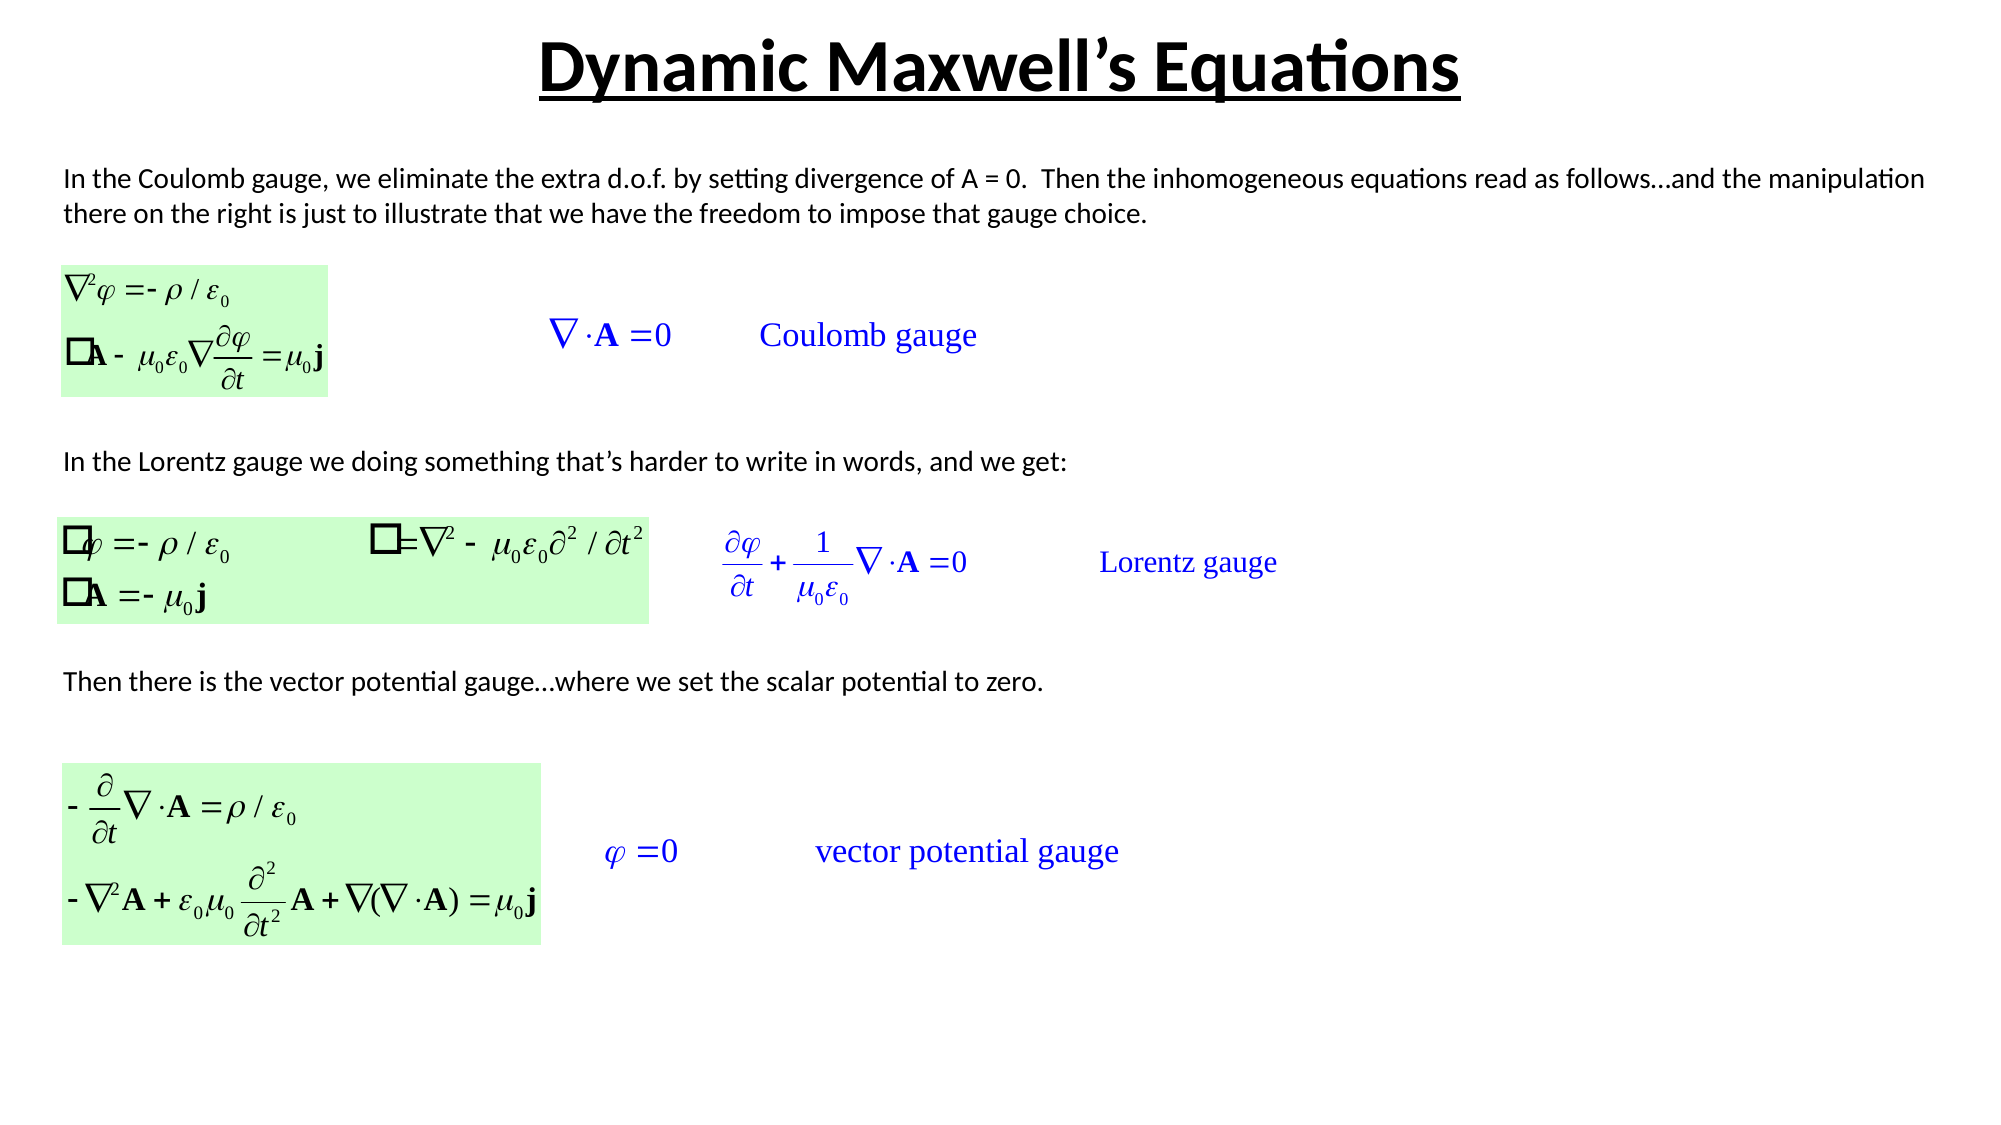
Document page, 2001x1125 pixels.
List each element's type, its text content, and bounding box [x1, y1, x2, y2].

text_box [545, 314, 985, 361]
text_box Then there is the vector potential gauge…where we set the scalar potential to zero. [48, 654, 1126, 705]
text_box In the Coulomb gauge, we eliminate the extra d.o.f. by setting divergence of A = 0. Then the inhomogeneous equations read as follows…and the manipulation there on the right is just to illustrate that we have the freedom to impose that gauge choice. [48, 151, 1977, 237]
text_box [60, 265, 329, 398]
text_box In the Lorentz gauge we doing something that’s harder to write in words, and we get: [48, 434, 1126, 485]
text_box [600, 831, 1126, 877]
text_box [62, 763, 542, 945]
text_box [717, 522, 1283, 612]
title Dynamic Maxwell’s Equations [249, 1, 1750, 116]
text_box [56, 516, 650, 624]
